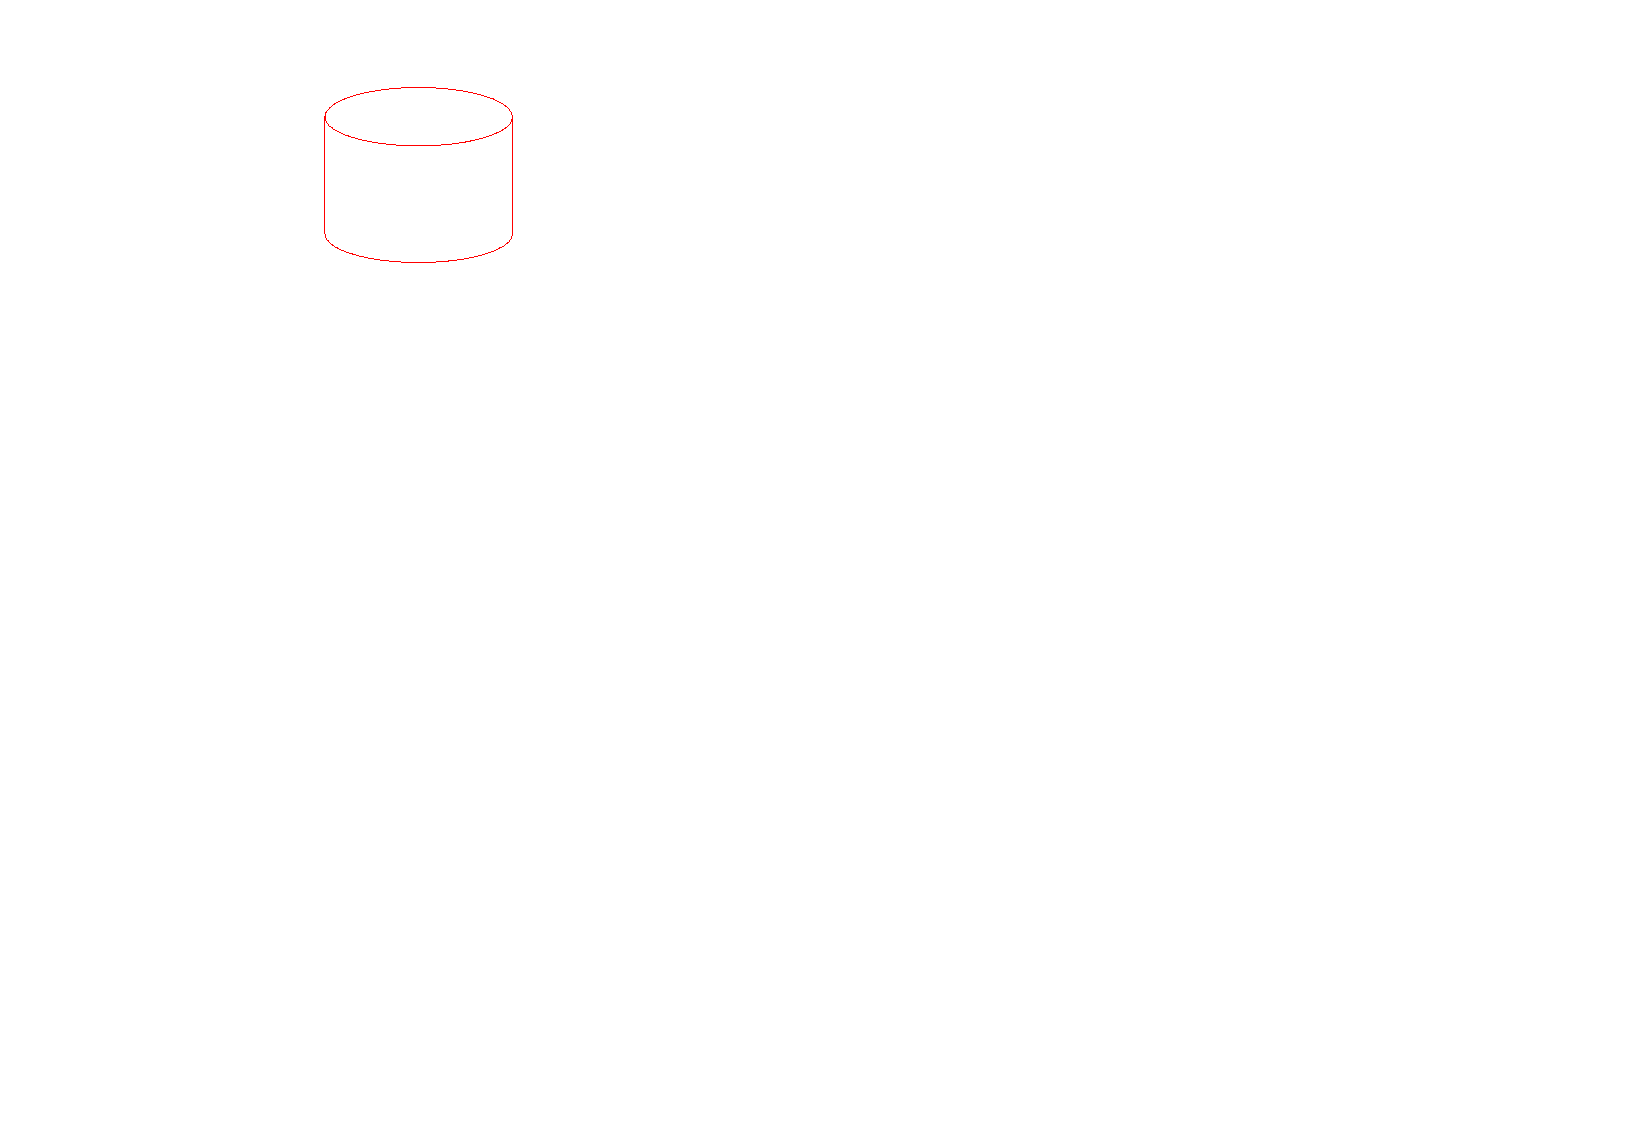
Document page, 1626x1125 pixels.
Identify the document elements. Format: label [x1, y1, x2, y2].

text_box [324, 87, 513, 263]
